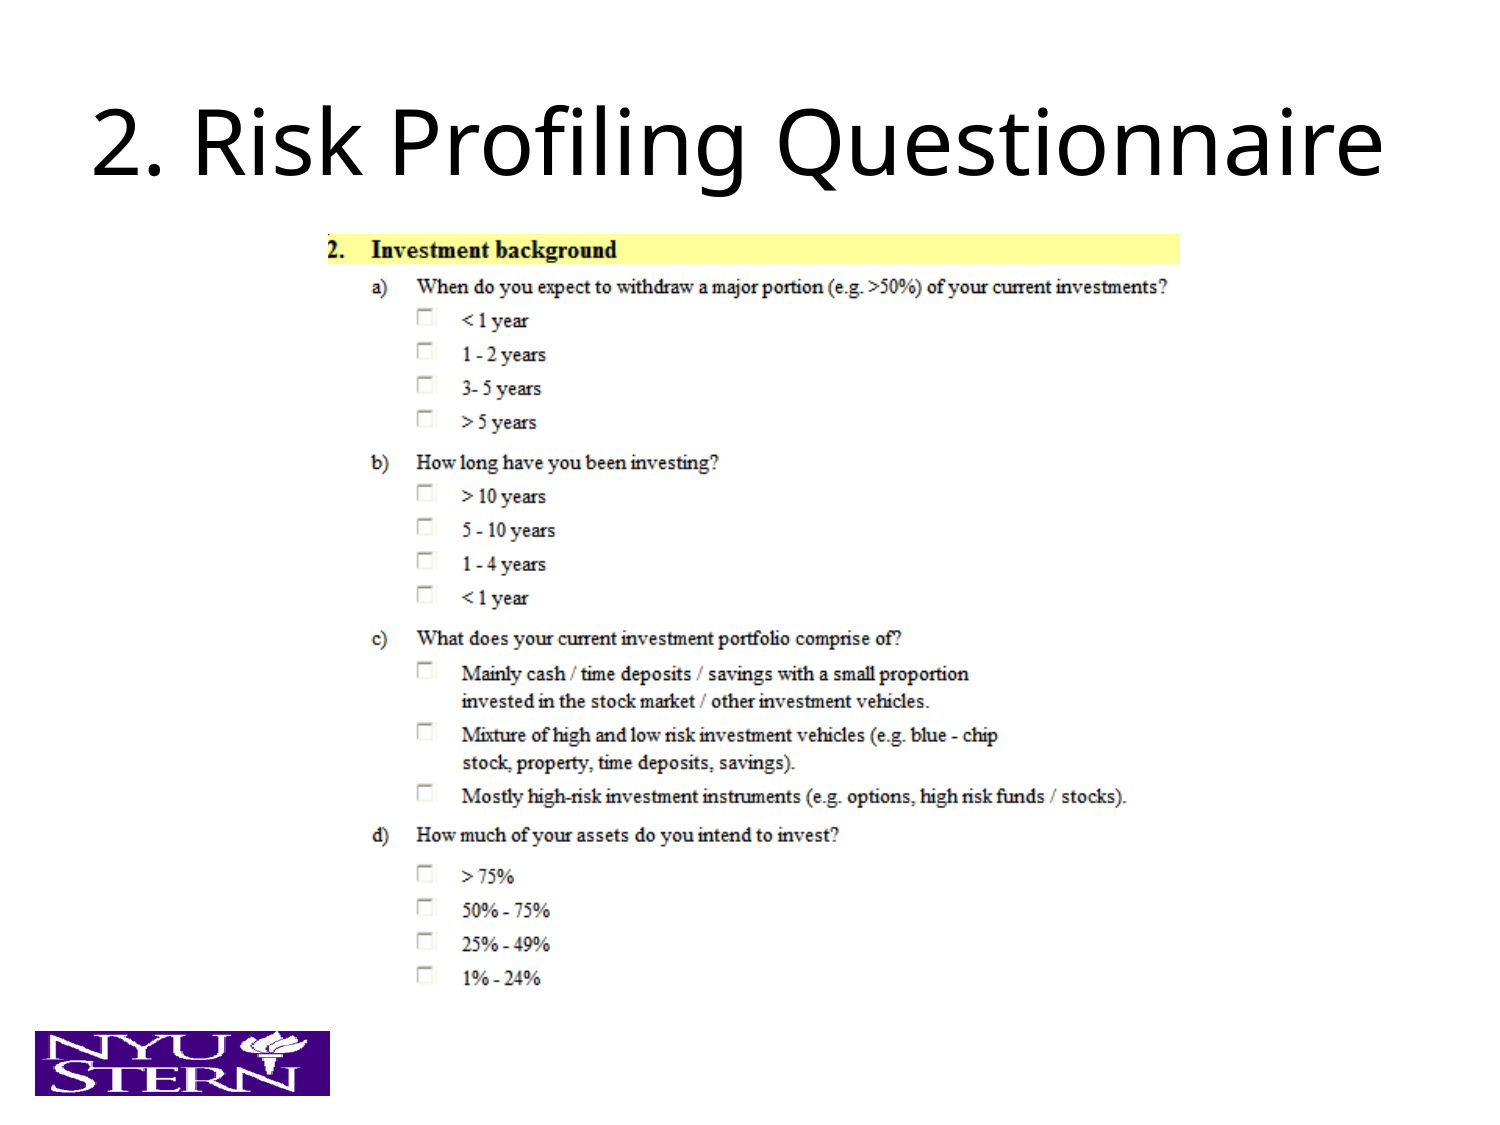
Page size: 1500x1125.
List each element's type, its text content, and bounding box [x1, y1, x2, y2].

picture [327, 234, 1180, 1009]
title 2. Risk Profiling Questionnaire [75, 45, 1425, 233]
picture [34, 1030, 330, 1097]
